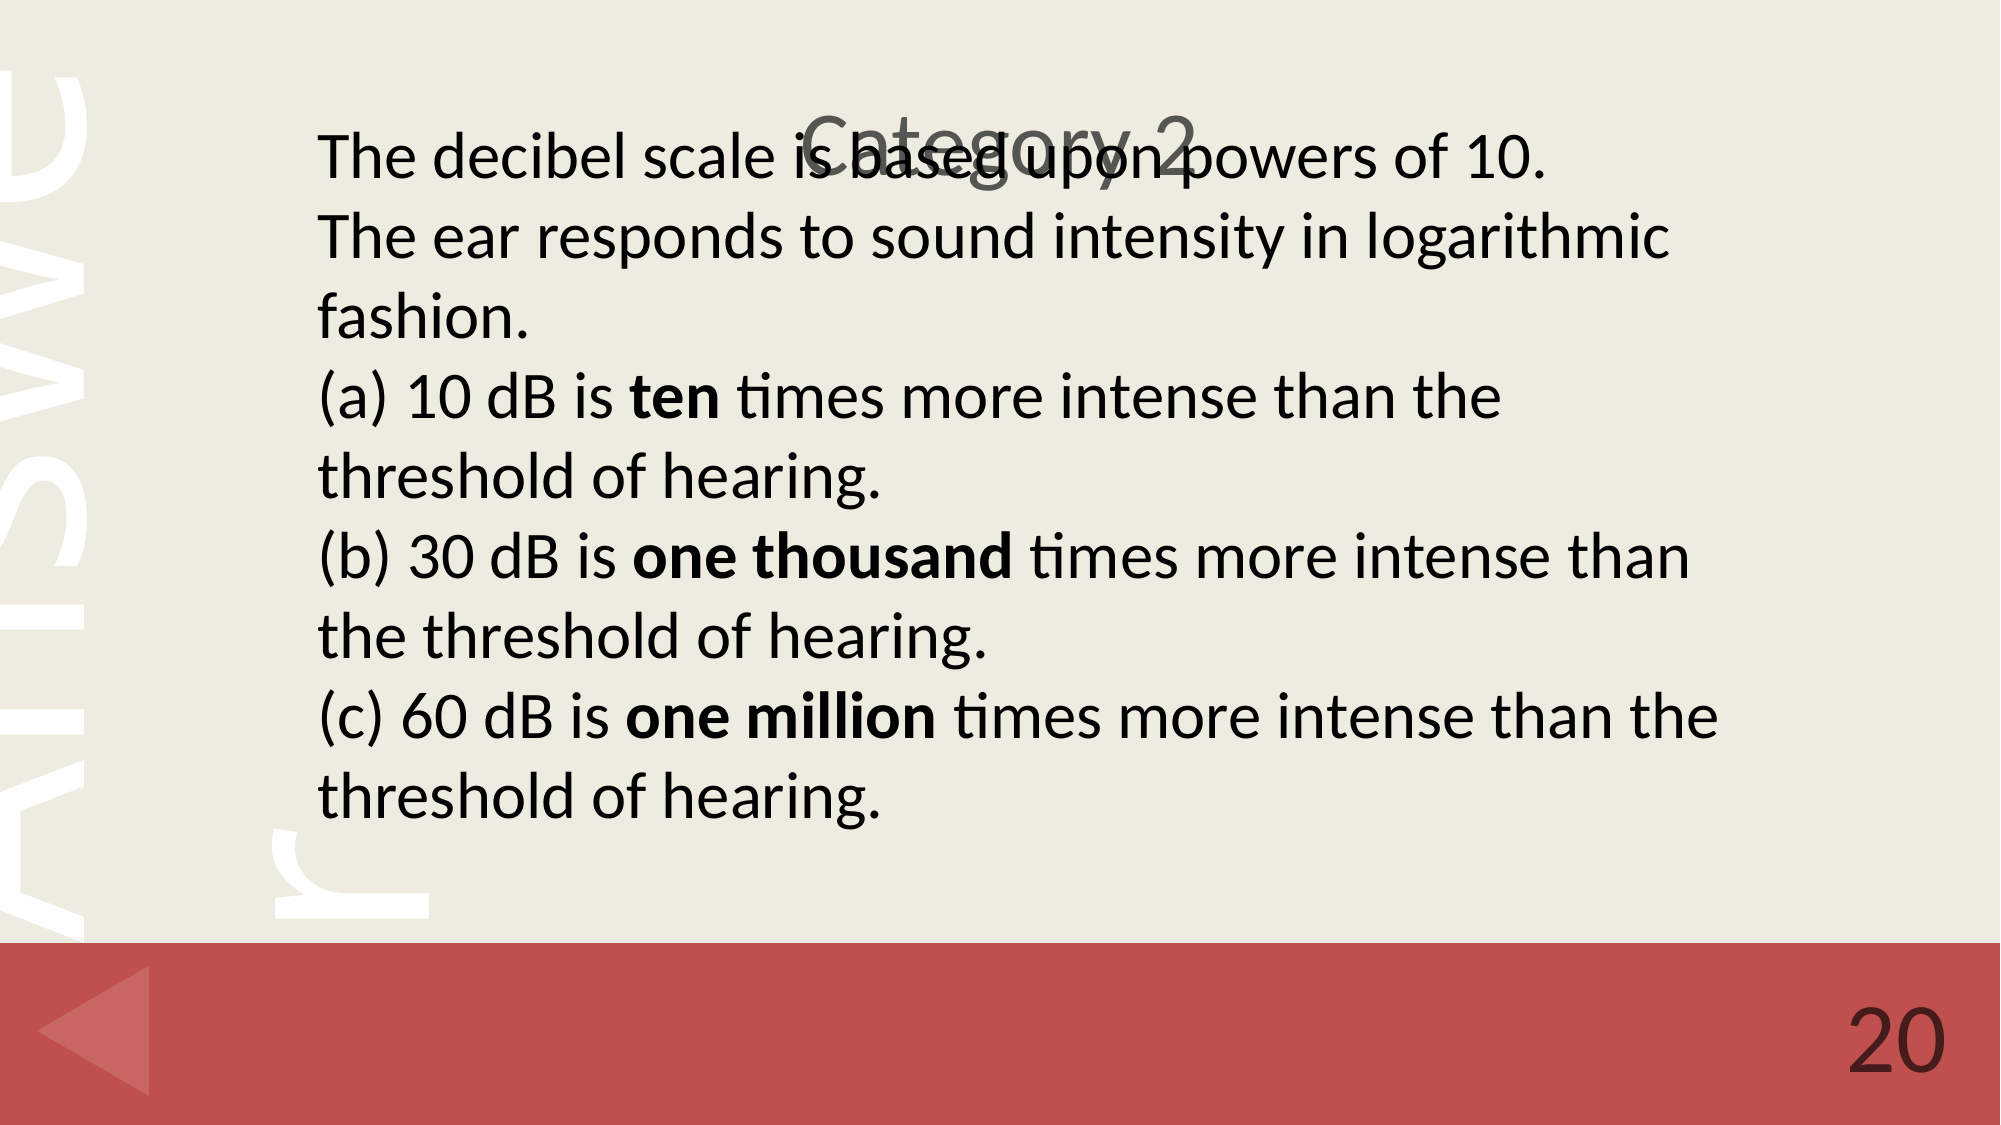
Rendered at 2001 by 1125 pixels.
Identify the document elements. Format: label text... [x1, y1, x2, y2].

list 20 [1494, 967, 1963, 1097]
list The decibel scale is based upon powers of 10. The ear responds to sound intensity in logarithmic fashion. (a) 10 dB is ten times more intense than the threshold of hearing. (b) 30 dB is one thousand times more intense than the threshold of hearing. (c) 60 dB is one million times more intense than the threshold of hearing. [302, 307, 1760, 636]
title Category 2 [99, 45, 1900, 233]
